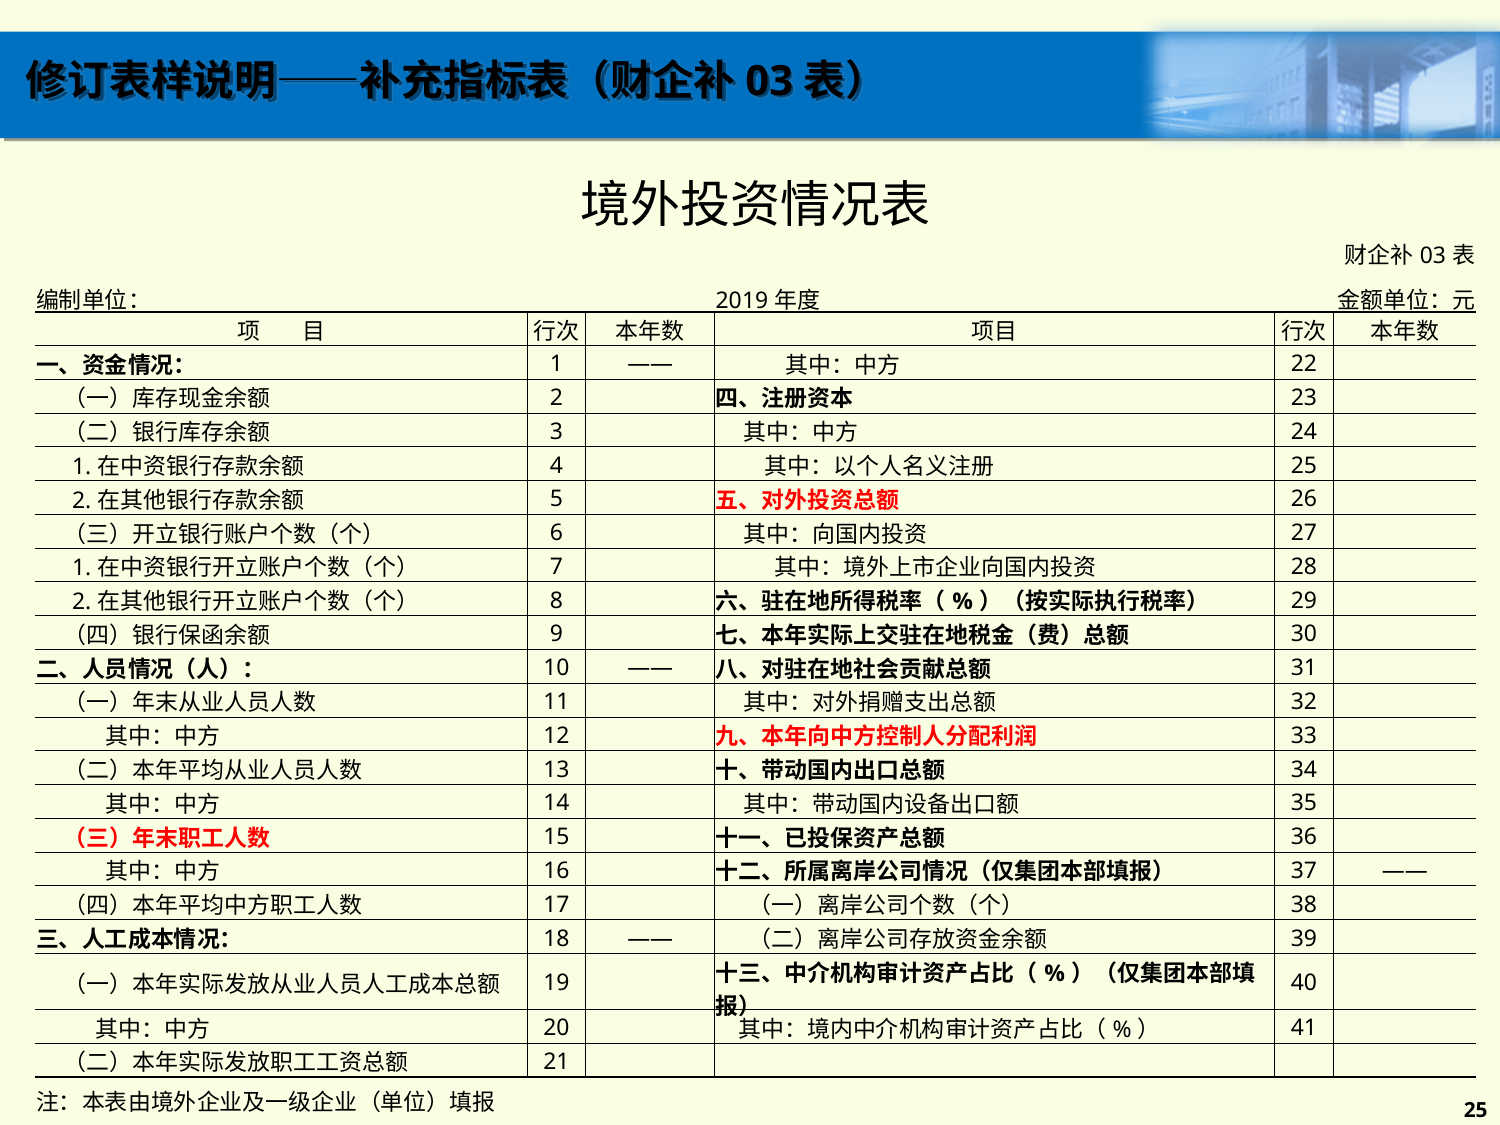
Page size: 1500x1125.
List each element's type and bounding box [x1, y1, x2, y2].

table_cell [586, 1010, 714, 1043]
table_cell [35, 920, 527, 953]
table_cell [715, 920, 1274, 953]
table_cell [35, 380, 527, 413]
table_cell [715, 549, 1274, 581]
table_cell [35, 785, 527, 818]
table_cell [586, 718, 714, 750]
table_cell [35, 313, 527, 345]
table_cell [35, 718, 527, 750]
table_cell [1334, 853, 1476, 885]
table_cell [35, 346, 527, 379]
table_cell [1334, 481, 1476, 514]
table_cell [586, 582, 714, 615]
table_cell [1275, 481, 1333, 514]
table_cell [35, 1078, 1476, 1123]
table_cell [528, 447, 585, 480]
table_cell [528, 582, 585, 615]
table_cell [586, 616, 714, 649]
table_cell [1275, 853, 1333, 885]
table_cell [715, 684, 1274, 717]
table_cell [715, 853, 1274, 885]
table_cell [35, 414, 527, 446]
table_cell [1275, 380, 1333, 413]
table_cell [715, 414, 1274, 446]
table_cell [1275, 751, 1333, 784]
table_cell [1275, 650, 1333, 683]
table_cell [1275, 684, 1333, 717]
table_cell [715, 954, 1274, 1009]
table_cell [1334, 1044, 1476, 1076]
table_cell [528, 549, 585, 581]
table_cell [528, 380, 585, 413]
table_cell [1334, 515, 1476, 548]
table_cell [1275, 582, 1333, 615]
table_cell [586, 650, 714, 683]
table_cell [35, 650, 527, 683]
table_cell [528, 718, 585, 750]
table_cell [1275, 313, 1333, 345]
table_cell [715, 650, 1274, 683]
table_cell [1334, 751, 1476, 784]
table_cell [1334, 718, 1476, 750]
table_cell [35, 481, 527, 514]
table_header [35, 164, 1476, 225]
table_cell [715, 886, 1274, 919]
table_cell [715, 380, 1274, 413]
table_cell [1334, 684, 1476, 717]
table_cell [528, 1044, 585, 1076]
table_cell [528, 819, 585, 852]
table_cell [715, 1010, 1274, 1043]
table_cell [715, 718, 1274, 750]
table_cell [1334, 785, 1476, 818]
table_cell [35, 751, 527, 784]
table_cell [35, 1010, 527, 1043]
table_cell [1275, 819, 1333, 852]
table_cell [35, 954, 527, 1009]
table_cell [528, 481, 585, 514]
table_cell [715, 616, 1274, 649]
table_cell [35, 616, 527, 649]
table_cell [35, 853, 527, 885]
table_cell [1334, 346, 1476, 379]
table_cell [1334, 819, 1476, 852]
table_cell [528, 414, 585, 446]
table_cell [1275, 718, 1333, 750]
table_cell [528, 346, 585, 379]
table_cell [715, 785, 1274, 818]
table_cell [586, 785, 714, 818]
table_cell [35, 1044, 527, 1076]
table_cell [1275, 447, 1333, 480]
table_cell [1275, 1010, 1333, 1043]
table_cell [1275, 785, 1333, 818]
table_cell [586, 313, 714, 345]
table_cell [1334, 447, 1476, 480]
table_cell [586, 515, 714, 548]
table_cell [1334, 380, 1476, 413]
table_cell [715, 481, 1274, 514]
table_cell [528, 785, 585, 818]
table_cell [528, 616, 585, 649]
table_cell [528, 954, 585, 1009]
table_cell [1275, 346, 1333, 379]
table_cell [586, 549, 714, 581]
table_cell [1334, 616, 1476, 649]
table_cell [1275, 414, 1333, 446]
table_cell [1334, 650, 1476, 683]
table_cell [528, 313, 585, 345]
table_cell [1334, 886, 1476, 919]
table_cell [586, 380, 714, 413]
table_cell [528, 1010, 585, 1043]
table_cell [715, 582, 1274, 615]
text_box [1412, 1089, 1500, 1125]
table_cell [528, 853, 585, 885]
table_cell [528, 920, 585, 953]
table_cell [35, 549, 527, 581]
picture [1136, 14, 1500, 153]
table_cell [1275, 616, 1333, 649]
table_cell [1275, 1044, 1333, 1076]
table_cell [1275, 515, 1333, 548]
table_cell [1275, 954, 1333, 1009]
table_cell [586, 886, 714, 919]
table_cell [586, 954, 714, 1009]
table_cell [715, 447, 1274, 480]
title [10, 46, 1141, 249]
table_cell [1275, 886, 1333, 919]
table_cell [715, 751, 1274, 784]
table_cell [586, 684, 714, 717]
table_cell [1334, 954, 1476, 1009]
table_cell [35, 684, 527, 717]
table_cell [35, 447, 527, 480]
table_cell [35, 886, 527, 919]
table_cell [586, 481, 714, 514]
table_cell [35, 819, 527, 852]
table_cell [35, 515, 527, 548]
table_cell [715, 346, 1274, 379]
table_cell [1334, 1010, 1476, 1043]
table_cell [528, 684, 585, 717]
table_cell [715, 1044, 1274, 1076]
table_cell [528, 886, 585, 919]
table_cell [586, 920, 714, 953]
table_cell [1334, 414, 1476, 446]
table_cell [528, 650, 585, 683]
table_cell [586, 346, 714, 379]
table_cell [528, 751, 585, 784]
table_cell [528, 515, 585, 548]
table_cell [715, 819, 1274, 852]
table_cell [1275, 549, 1333, 581]
table_cell [35, 225, 1476, 311]
table_cell [1334, 313, 1476, 345]
table_cell [586, 447, 714, 480]
table_cell [586, 414, 714, 446]
table_cell [1334, 582, 1476, 615]
table_cell [715, 515, 1274, 548]
table_cell [586, 751, 714, 784]
table_cell [1275, 920, 1333, 953]
table_cell [1334, 549, 1476, 581]
table_cell [586, 1044, 714, 1076]
table_cell [715, 313, 1274, 345]
table_cell [1334, 920, 1476, 953]
table_cell [586, 853, 714, 885]
table_cell [586, 819, 714, 852]
table_cell [35, 582, 527, 615]
